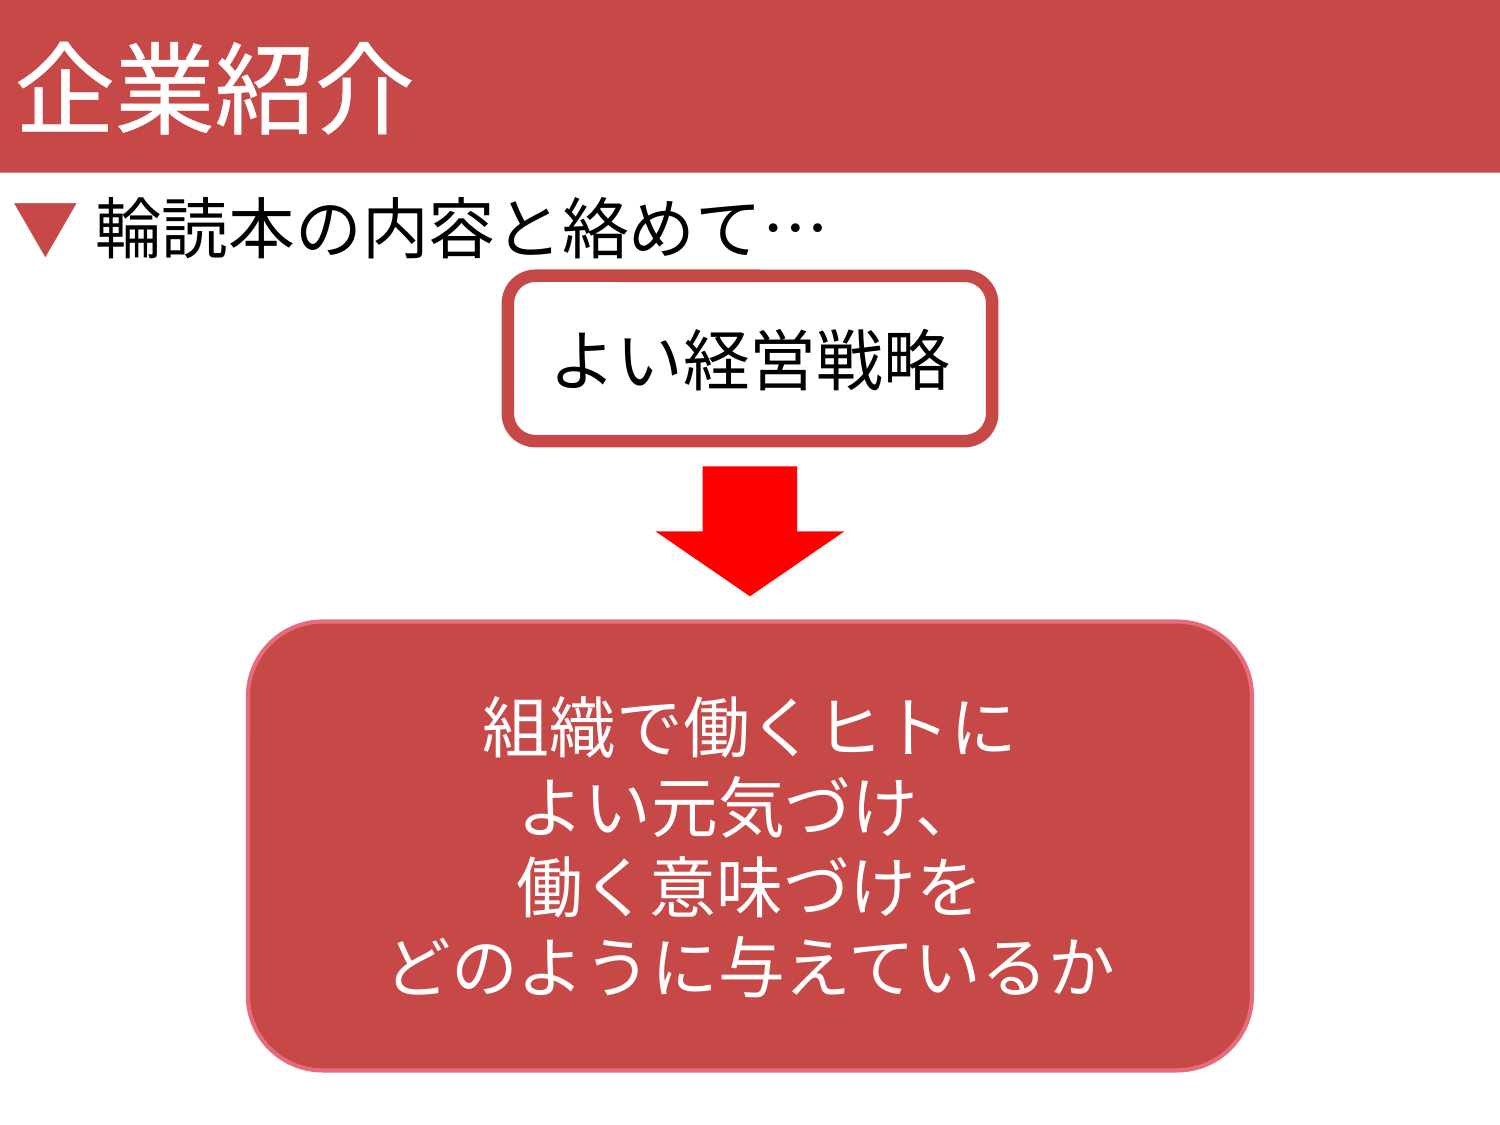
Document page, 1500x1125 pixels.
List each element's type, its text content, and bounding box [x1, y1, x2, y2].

text_box 企業紹介 [0, 0, 1500, 175]
text_box よい経営戦略 [505, 273, 995, 444]
text_box ▼輪読本の内容と絡めて… [0, 179, 1150, 275]
text_box [653, 464, 847, 599]
text_box 組織で働くヒトに よい元気づけ、 働く意味づけを どのように与えているか [245, 619, 1255, 1073]
